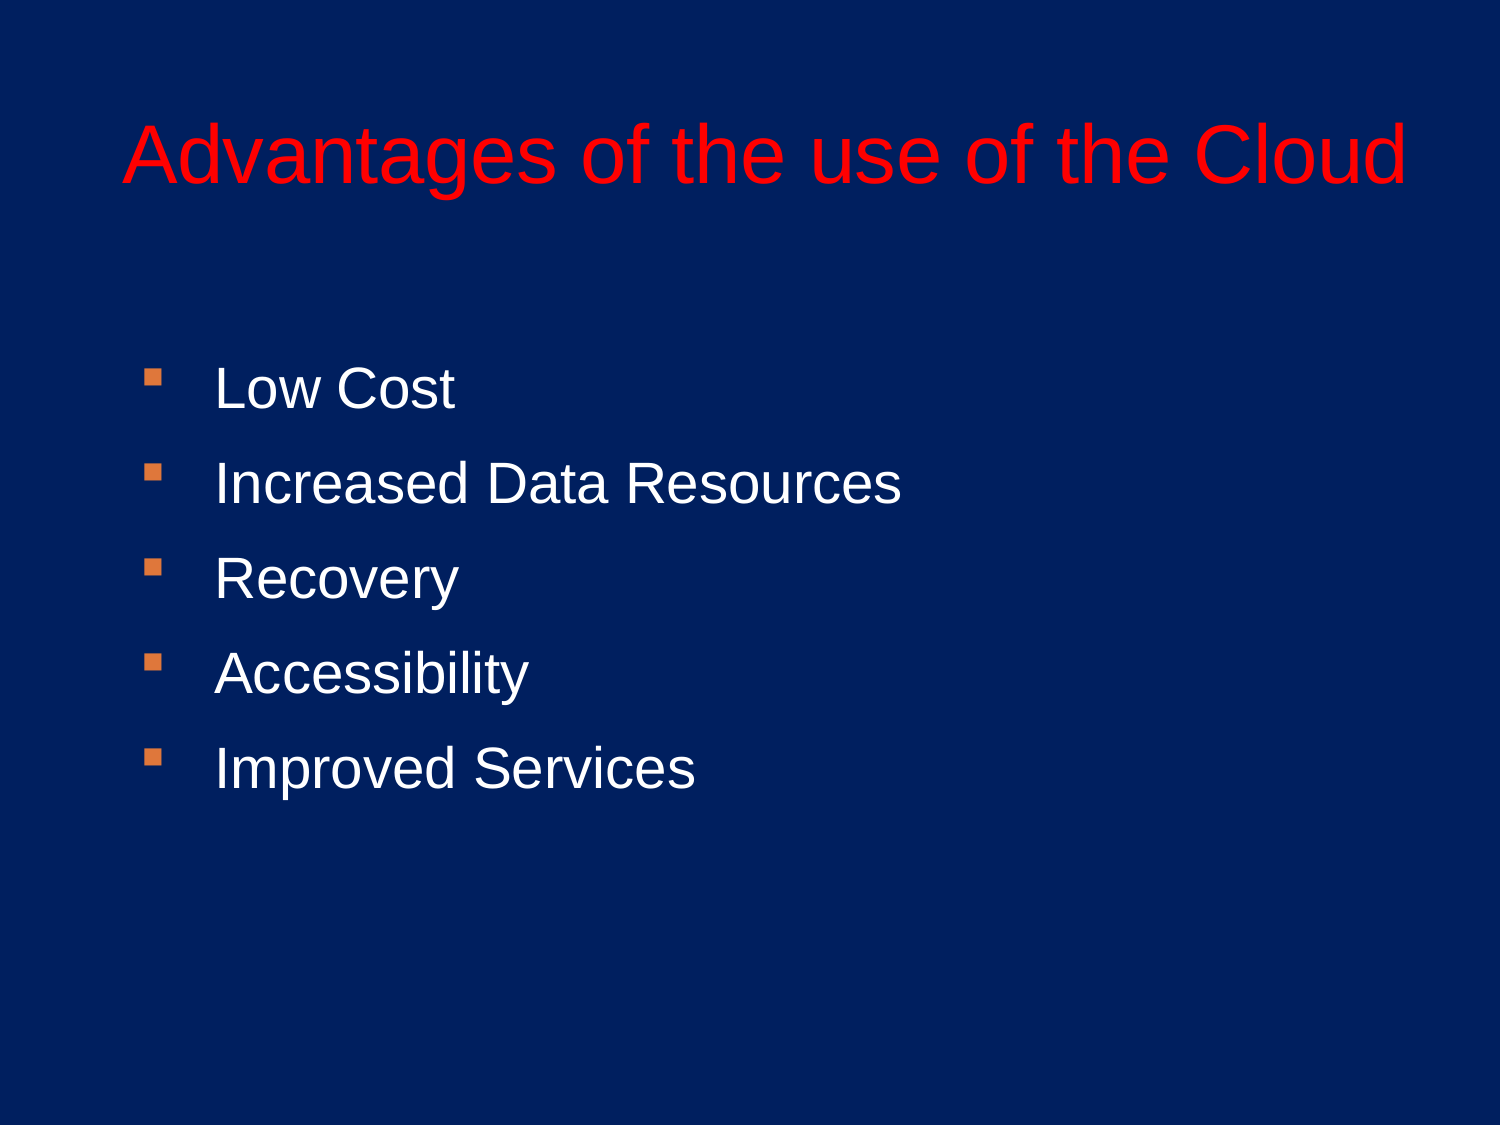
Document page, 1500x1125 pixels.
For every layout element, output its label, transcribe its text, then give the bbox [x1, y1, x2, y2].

title Advantages of the use of the Cloud [50, 75, 1462, 288]
text_box Low Cost Increased Data Resources Recovery Accessibility Improved Services [137, 350, 1326, 800]
